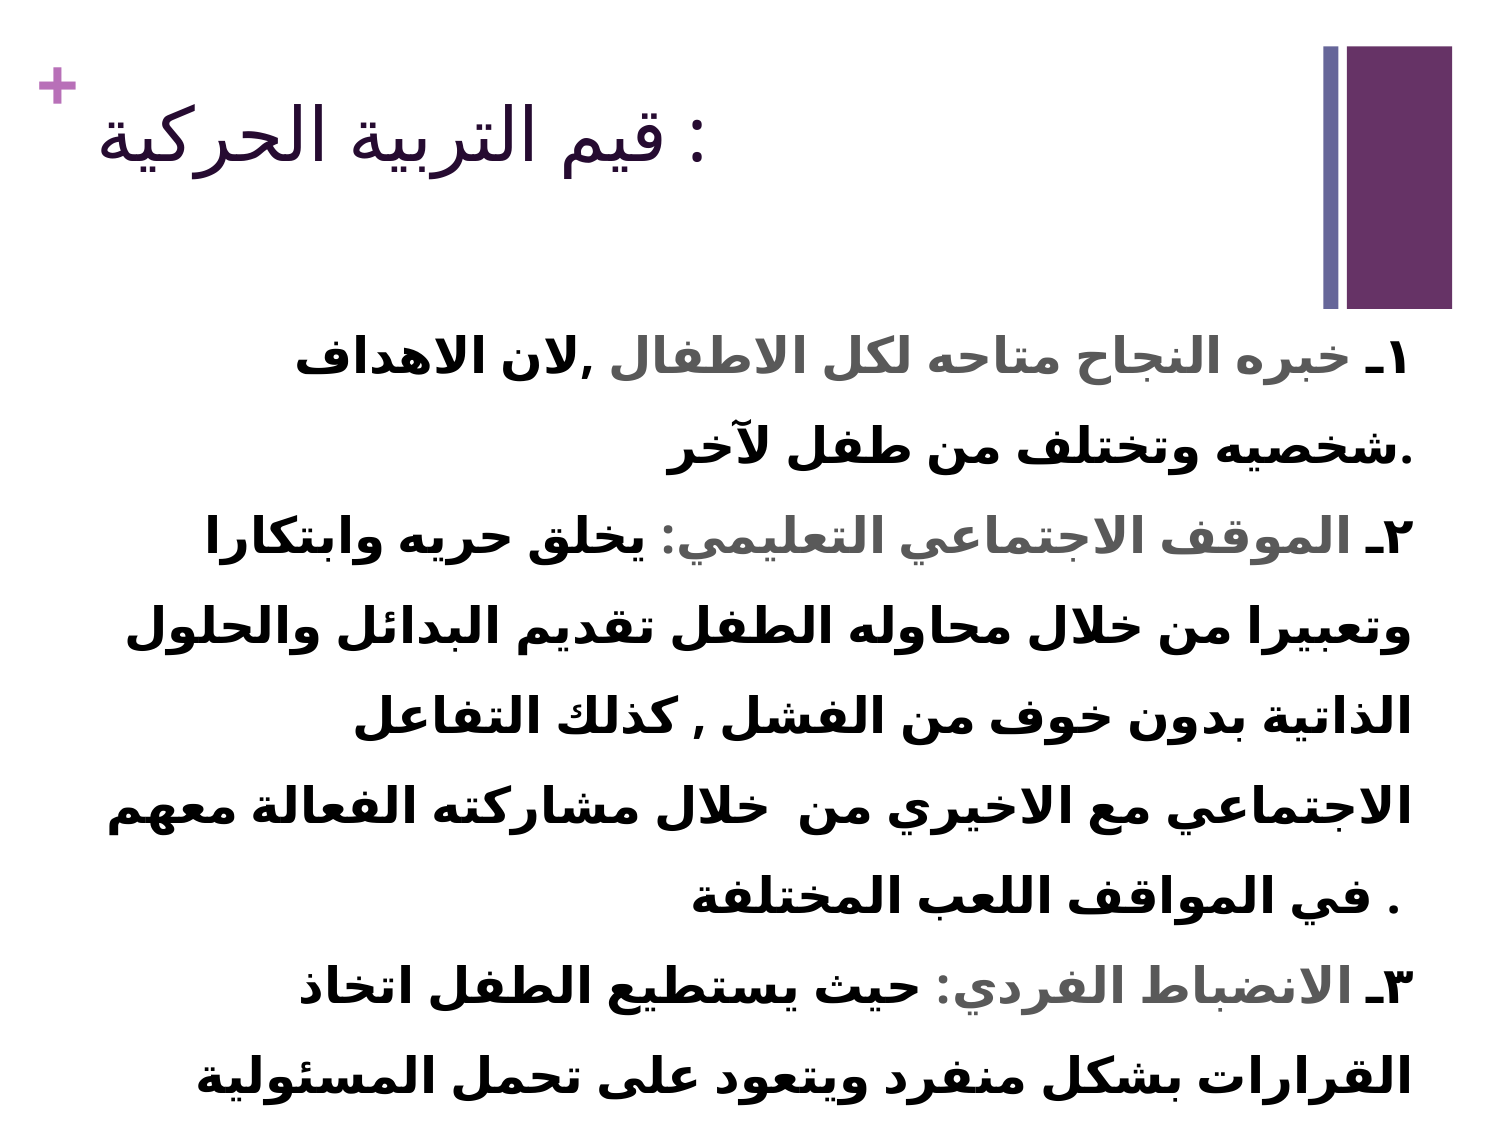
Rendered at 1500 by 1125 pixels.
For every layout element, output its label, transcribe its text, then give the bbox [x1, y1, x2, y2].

text_box ١ـ خبره النجاح متاحه لكل الاطفال ,لان الاهداف شخصيه وتختلف من طفل لآخر. ٢ـ الموقف الاجتماعي التعليمي: يخلق حريه وابتكارا وتعبيرا من خلال محاوله الطفل تقديم البدائل والحلول الذاتية بدون خوف من الفشل , كذلك التفاعل الاجتماعي مع الاخيري من خلال مشاركته الفعالة معهم في المواقف اللعب المختلفة . ٣ـ الانضباط الفردي: حيث يستطيع الطفل اتخاذ القرارات بشكل منفرد ويتعود على تحمل المسئولية كامله عن سلوكه , ويتبع التعليمات المعطاة له . ٤ـ الرضا والنتائج السارة: من خلال اندماج الأطفال في عمليات التعلم والأداء الحركي المناسب. [91, 286, 1429, 1125]
title قيم التربية الحركية : [81, 79, 1322, 263]
